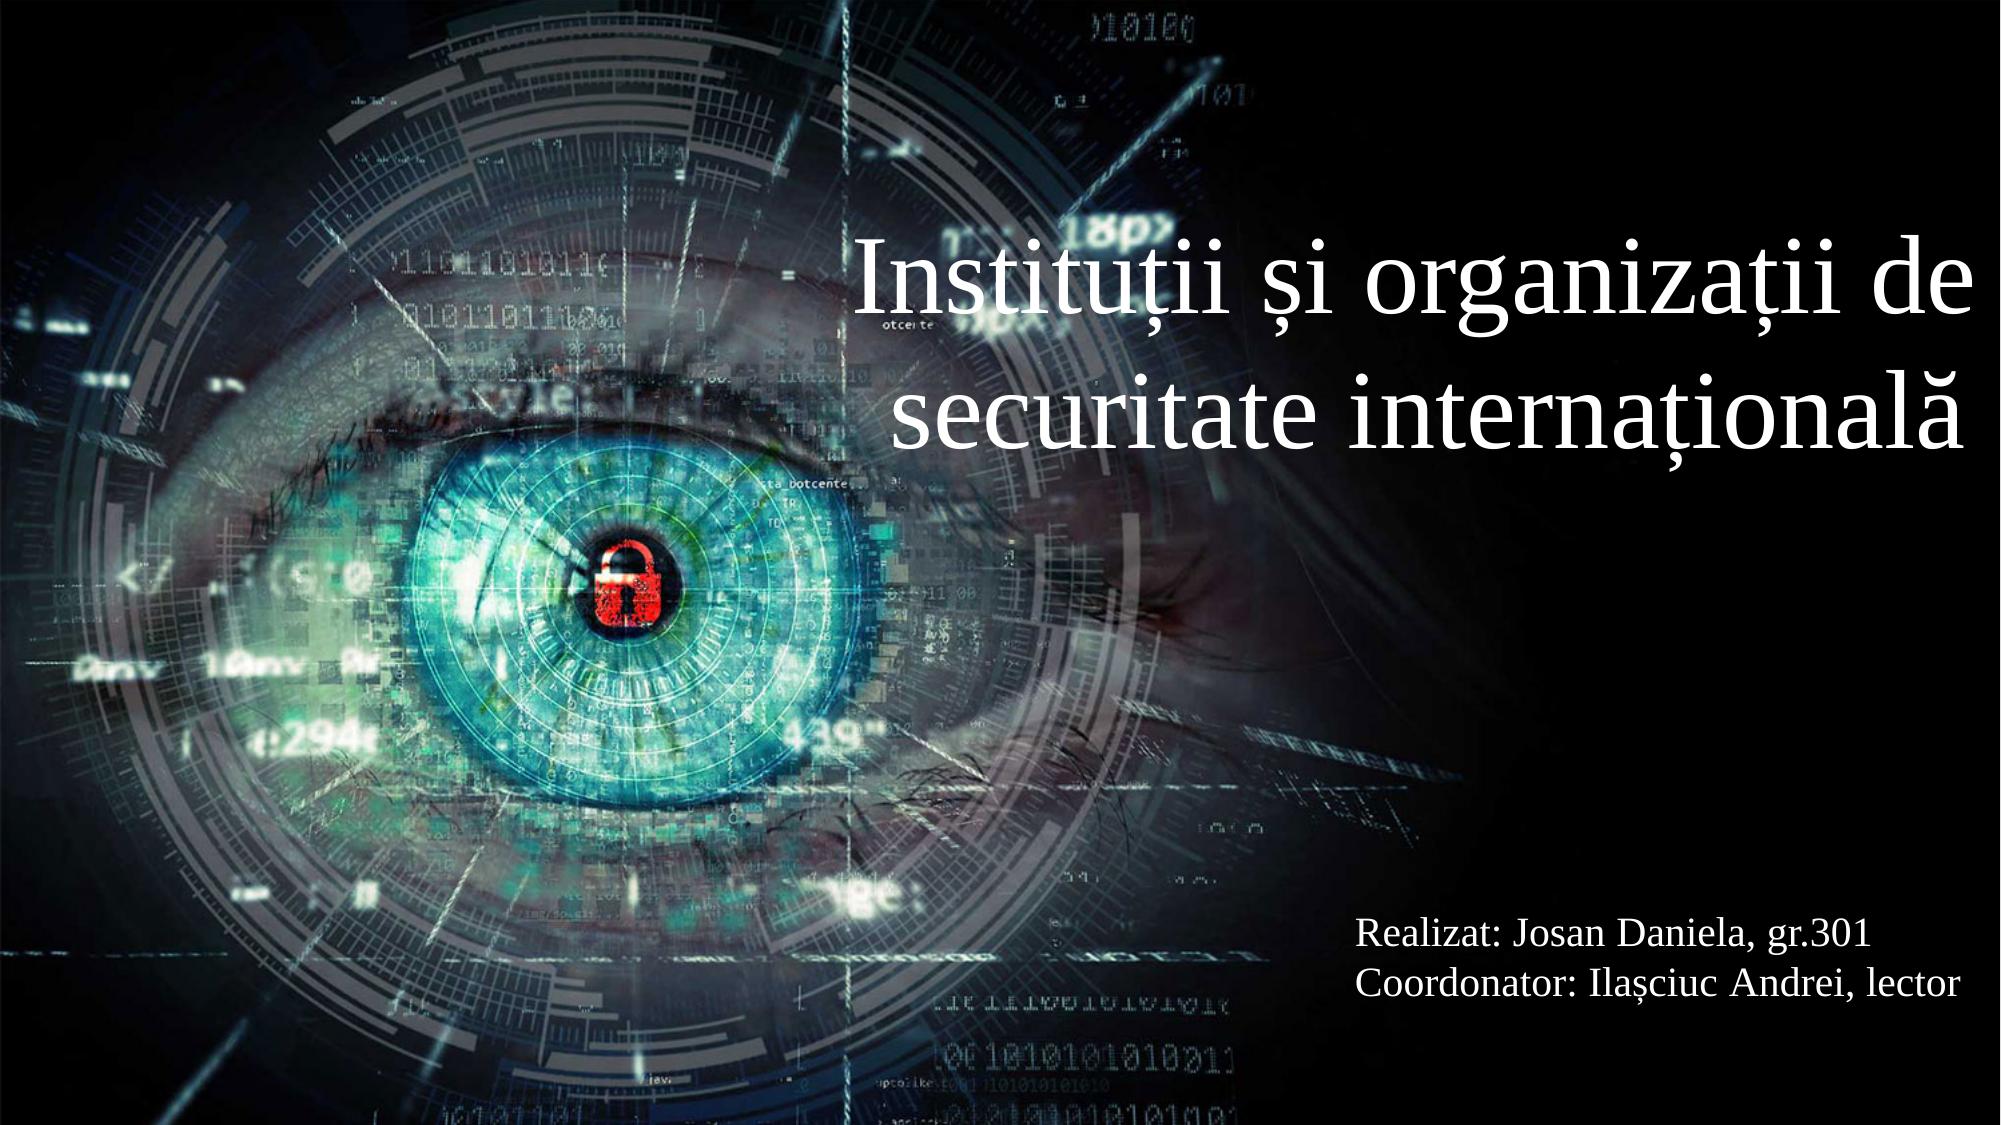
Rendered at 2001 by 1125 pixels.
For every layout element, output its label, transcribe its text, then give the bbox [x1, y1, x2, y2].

picture [0, 0, 2001, 1125]
text_box Realizat: Josan Daniela, gr.301 Coordonator: Ilașciuc Andrei, lector [1339, 896, 1985, 1012]
text_box Instituții și organizații de securitate internațională [791, 193, 2000, 479]
